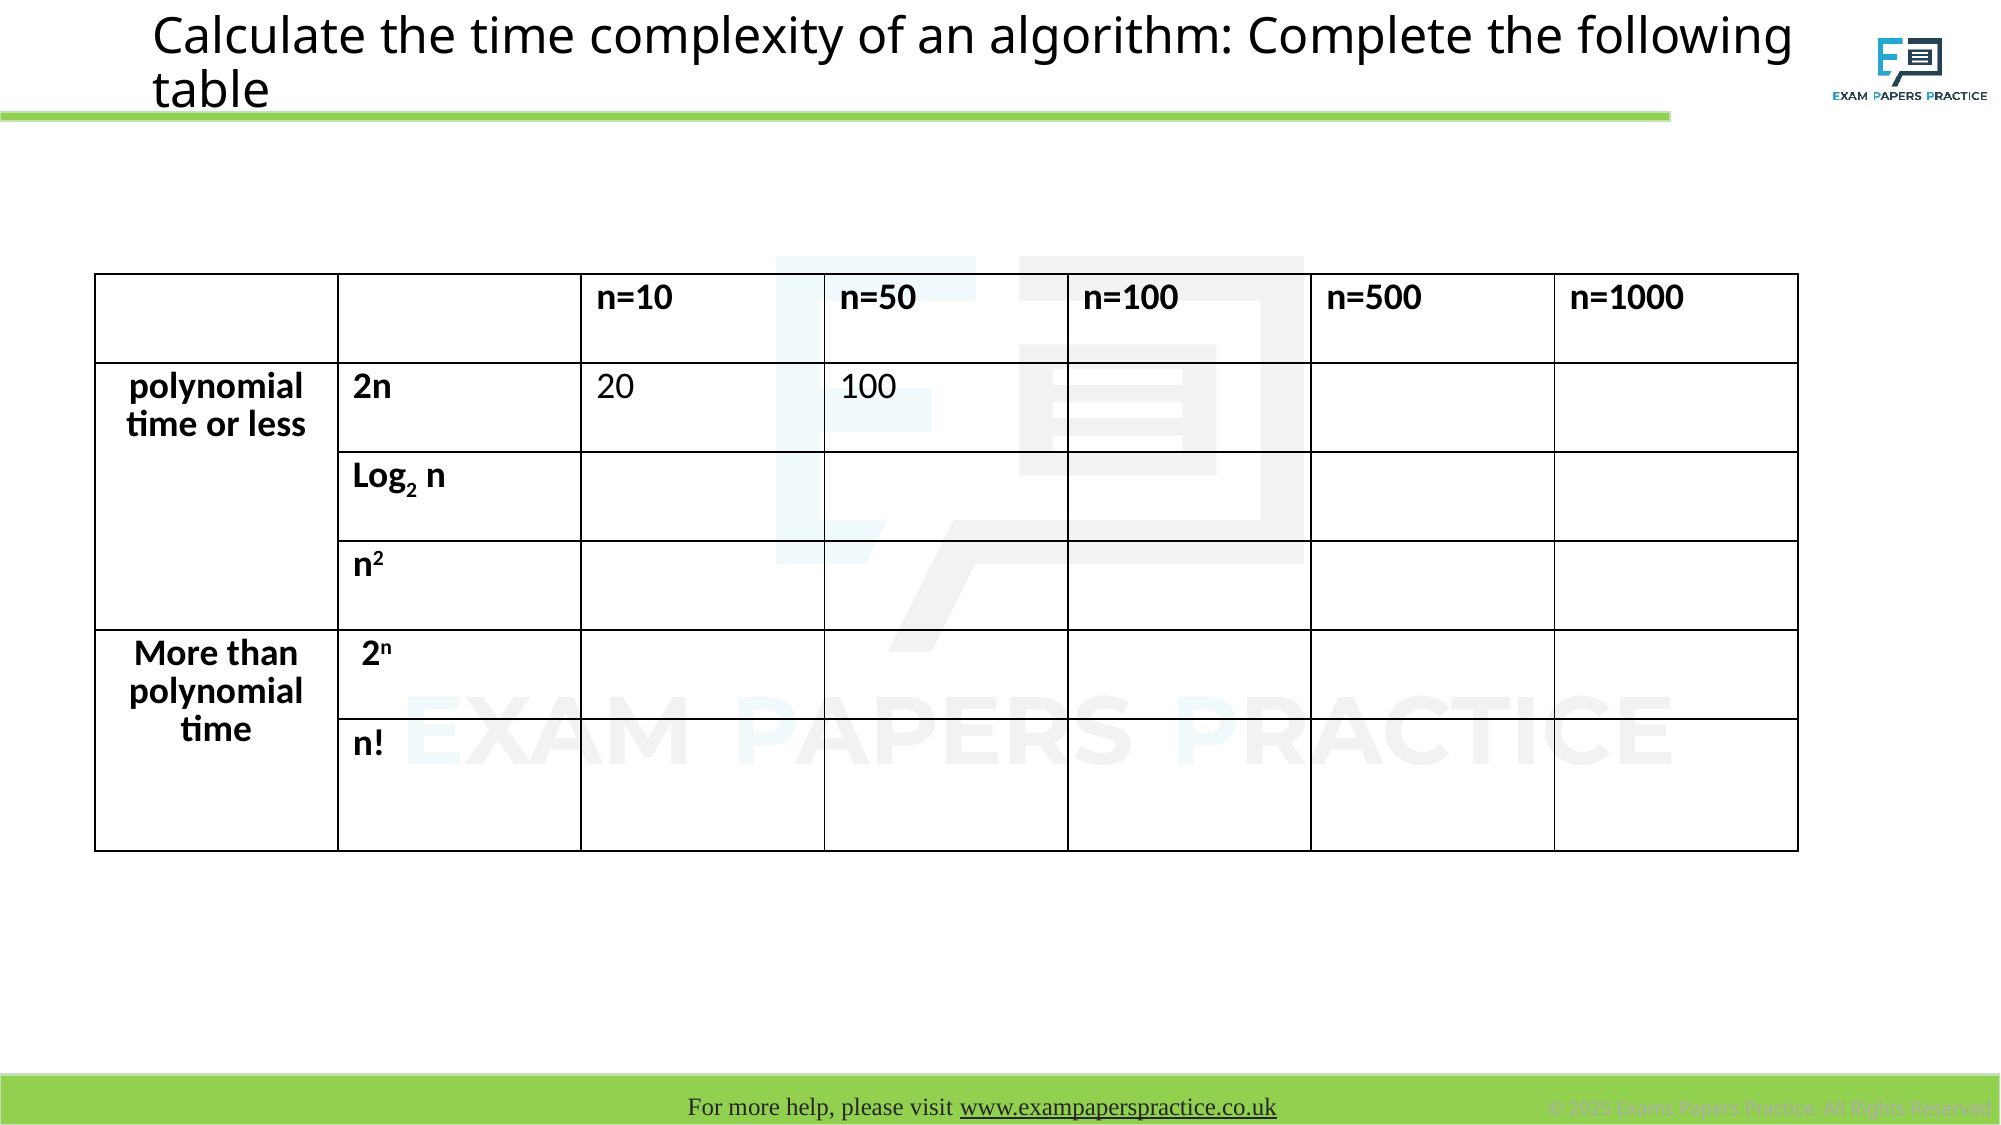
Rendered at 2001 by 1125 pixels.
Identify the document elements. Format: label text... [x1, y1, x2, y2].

table_cell 20 [582, 364, 824, 451]
table_header n=100 [1069, 275, 1310, 362]
table_cell [1069, 720, 1310, 850]
table_header n=1000 [1555, 275, 1797, 362]
table_cell [1069, 631, 1310, 718]
table_cell [1555, 364, 1797, 451]
table_cell [1555, 631, 1797, 718]
table_cell [1069, 453, 1310, 540]
table_cell [1069, 364, 1310, 451]
table_header n=500 [1312, 275, 1554, 362]
table_cell 2n [339, 364, 580, 451]
table_cell [1312, 542, 1554, 629]
table_cell [582, 542, 824, 629]
table_cell More than polynomial time [96, 631, 337, 850]
table_header n=50 [825, 275, 1067, 362]
table_cell [1312, 453, 1554, 540]
table_cell polynomial time or less [96, 364, 337, 629]
table_cell [825, 720, 1067, 850]
table_cell [1555, 720, 1797, 850]
table_cell [1312, 364, 1554, 451]
table_cell n2 [339, 542, 580, 629]
table_cell [1069, 542, 1310, 629]
table_cell [1312, 720, 1554, 850]
table_cell [825, 631, 1067, 718]
table_header [96, 275, 337, 362]
table_cell [582, 453, 824, 540]
table_header n=10 [582, 275, 824, 362]
table_cell 2n [339, 631, 580, 718]
table_header [339, 275, 580, 362]
table_cell n! [339, 720, 580, 850]
title Calculate the time complexity of an algorithm: Complete the following table [137, 59, 1863, 70]
table_cell [825, 453, 1067, 540]
table_cell [582, 720, 824, 850]
table_cell 100 [825, 364, 1067, 451]
table_cell [825, 542, 1067, 629]
table_cell [1555, 453, 1797, 540]
table_cell [1312, 631, 1554, 718]
table_cell Log2 n [339, 453, 580, 540]
table_cell [1555, 542, 1797, 629]
table_cell [582, 631, 824, 718]
